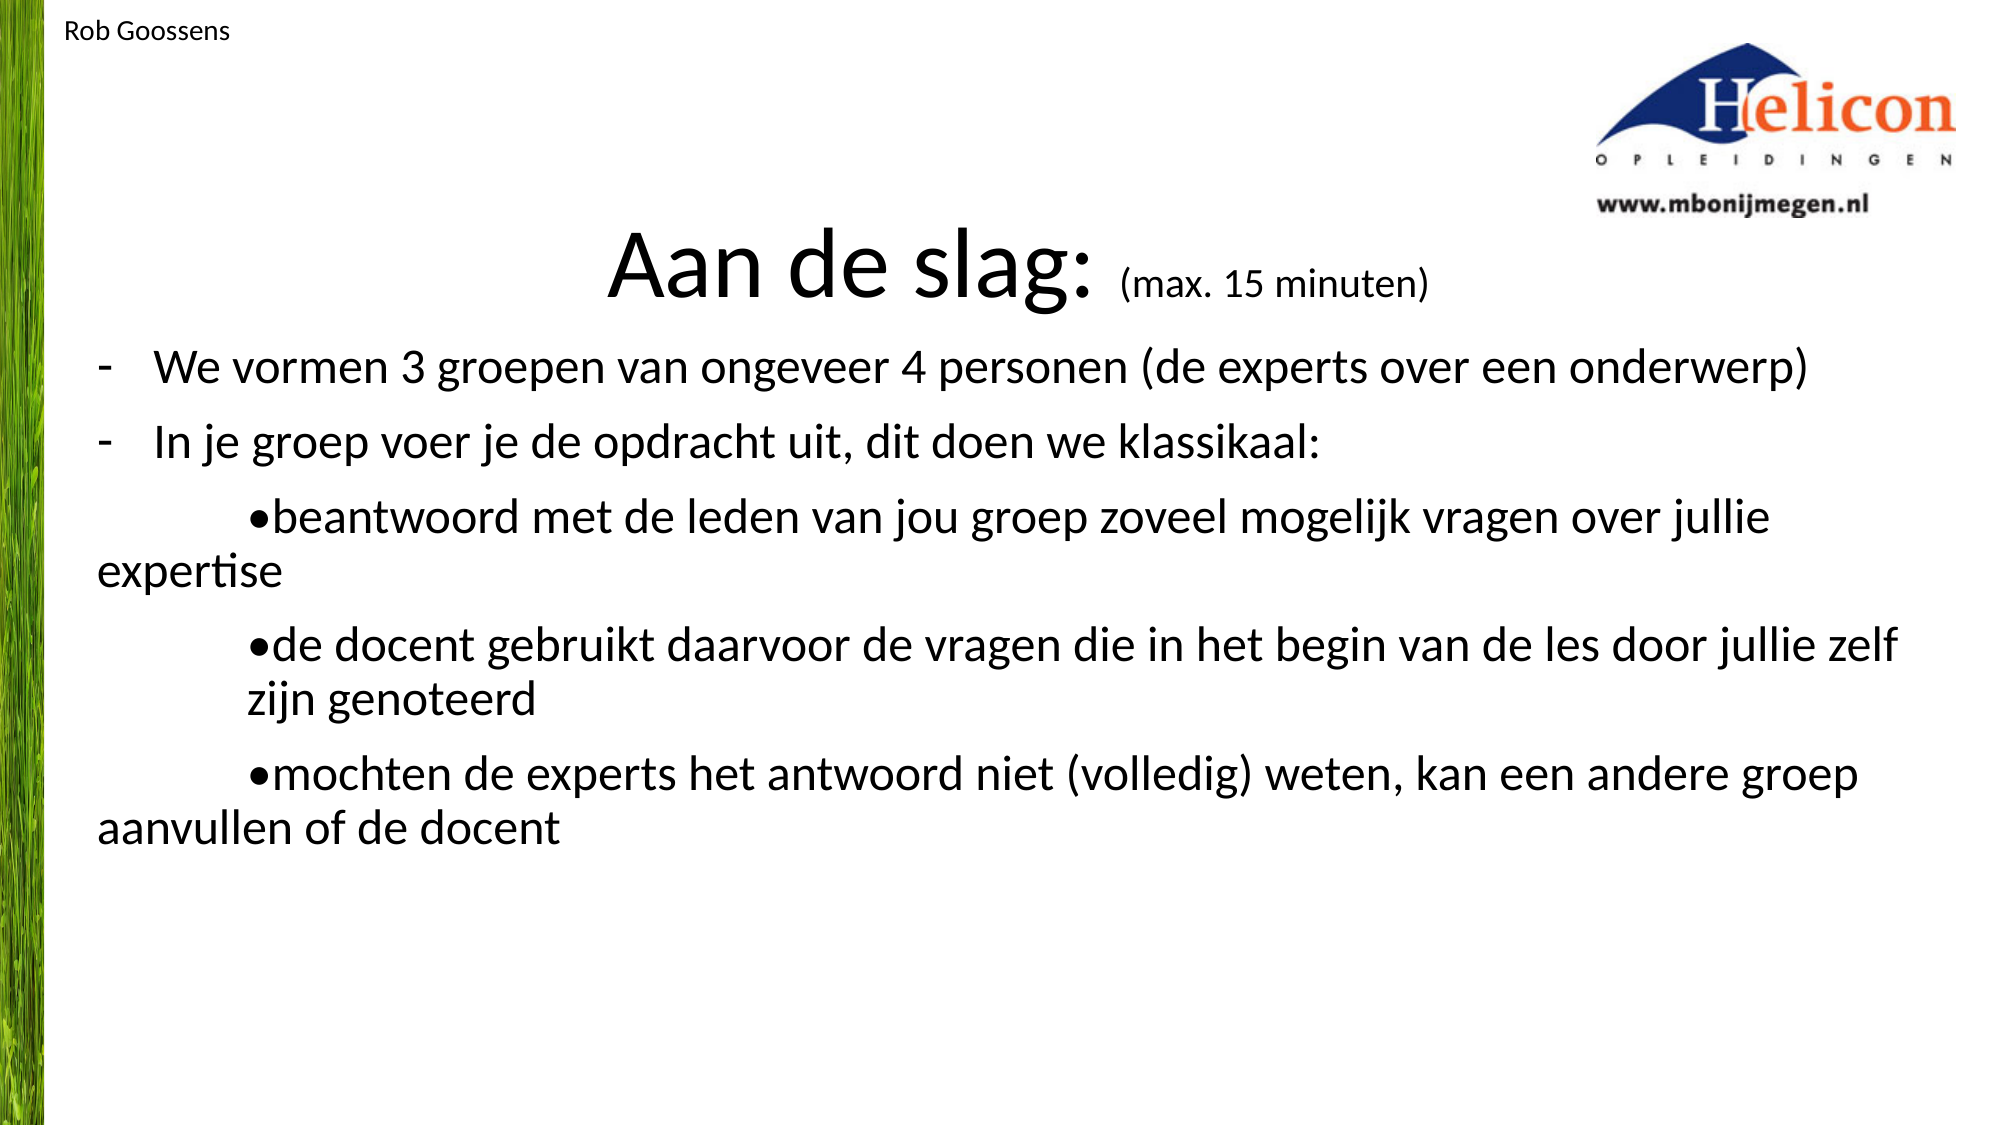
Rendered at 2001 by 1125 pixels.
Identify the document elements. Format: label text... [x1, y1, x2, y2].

text_box [0, 0, 45, 1125]
text_box Rob Goossens [49, 3, 250, 54]
picture [1596, 43, 1956, 218]
subtitle Aan de slag: (max. 15 minuten) We vormen 3 groepen van ongeveer 4 personen (de experts over een onderwerp) In je groep voer je de opdracht uit, dit doen we klassikaal: •beantwoord met de leden van jou groep zoveel mogelijk vragen over jullie expertise •de docent gebruikt daarvoor de vragen die in het begin van de les door jullie zelf zijn genoteerd •mochten de experts het antwoord niet (volledig) weten, kan een andere groep aanvullen of de docent [81, 204, 1956, 1075]
